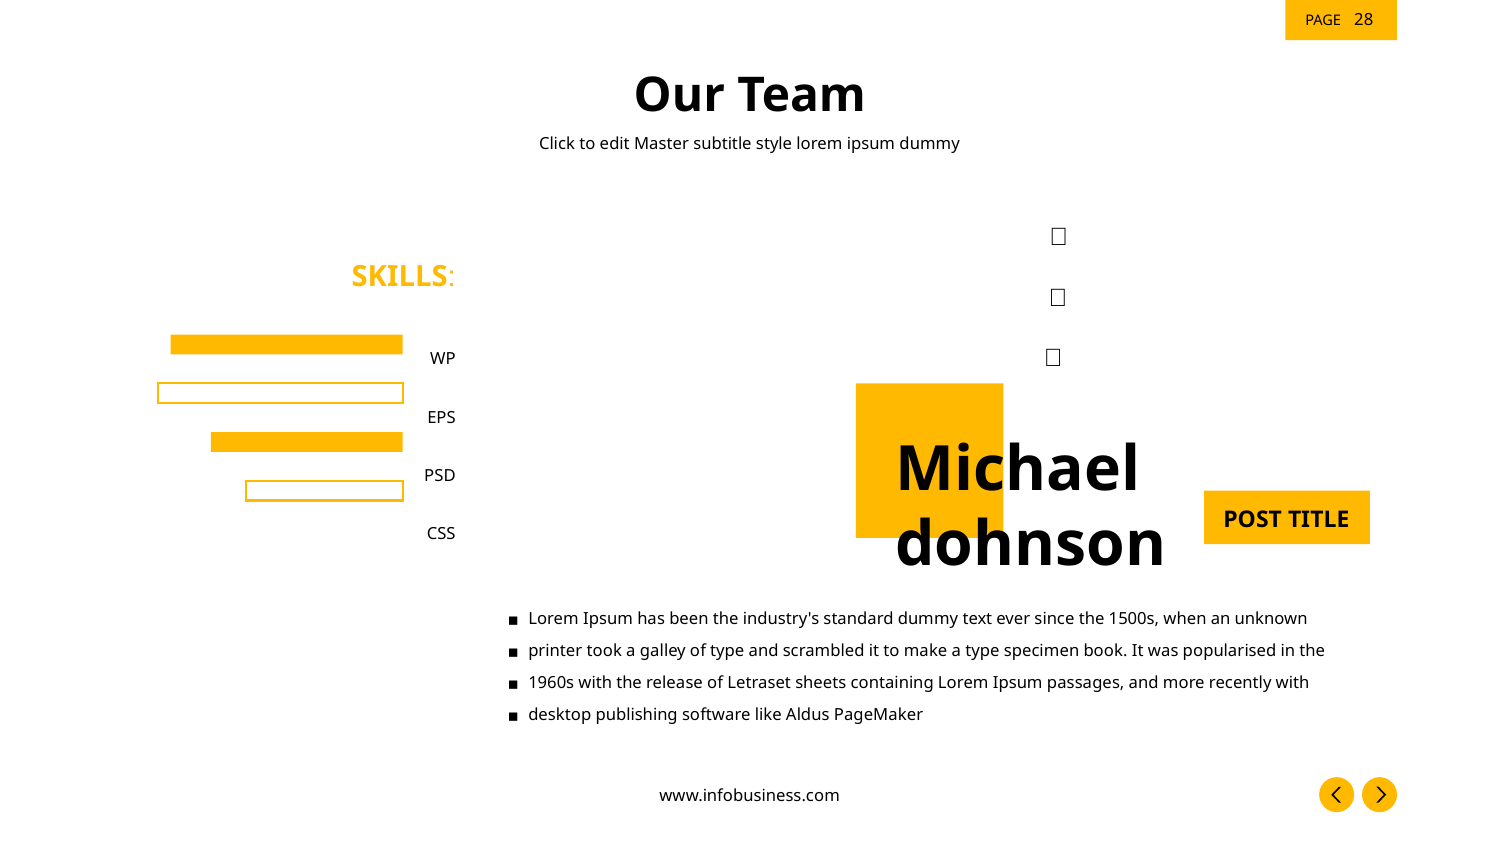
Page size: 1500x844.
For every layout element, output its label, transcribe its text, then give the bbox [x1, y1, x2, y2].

text_box Michael dohnson [884, 422, 1243, 561]
text_box [1243, 537, 1370, 545]
text_box Lorem Ipsum has been the industry's standard dummy text ever since the 1500s, when an unknown printer took a galley of type and scrambled it to make a type specimen book. It was popularised in the 1960s with the release of Letraset sheets containing Lorem Ipsum passages, and more recently with desktop publishing software like Aldus PageMaker [496, 590, 1397, 703]
slide_number ‹#› [1342, 8, 1401, 32]
picture [496, 223, 1004, 539]
text_box POST TITLE [1243, 498, 1370, 537]
footer www.infobusiness.com [635, 772, 865, 818]
subtitle Click to edit Master subtitle style lorem ipsum dummy [103, 134, 1397, 153]
text_box [1243, 490, 1370, 498]
title Our Team [103, 58, 1397, 134]
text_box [1032, 214, 1089, 378]
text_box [157, 251, 468, 511]
